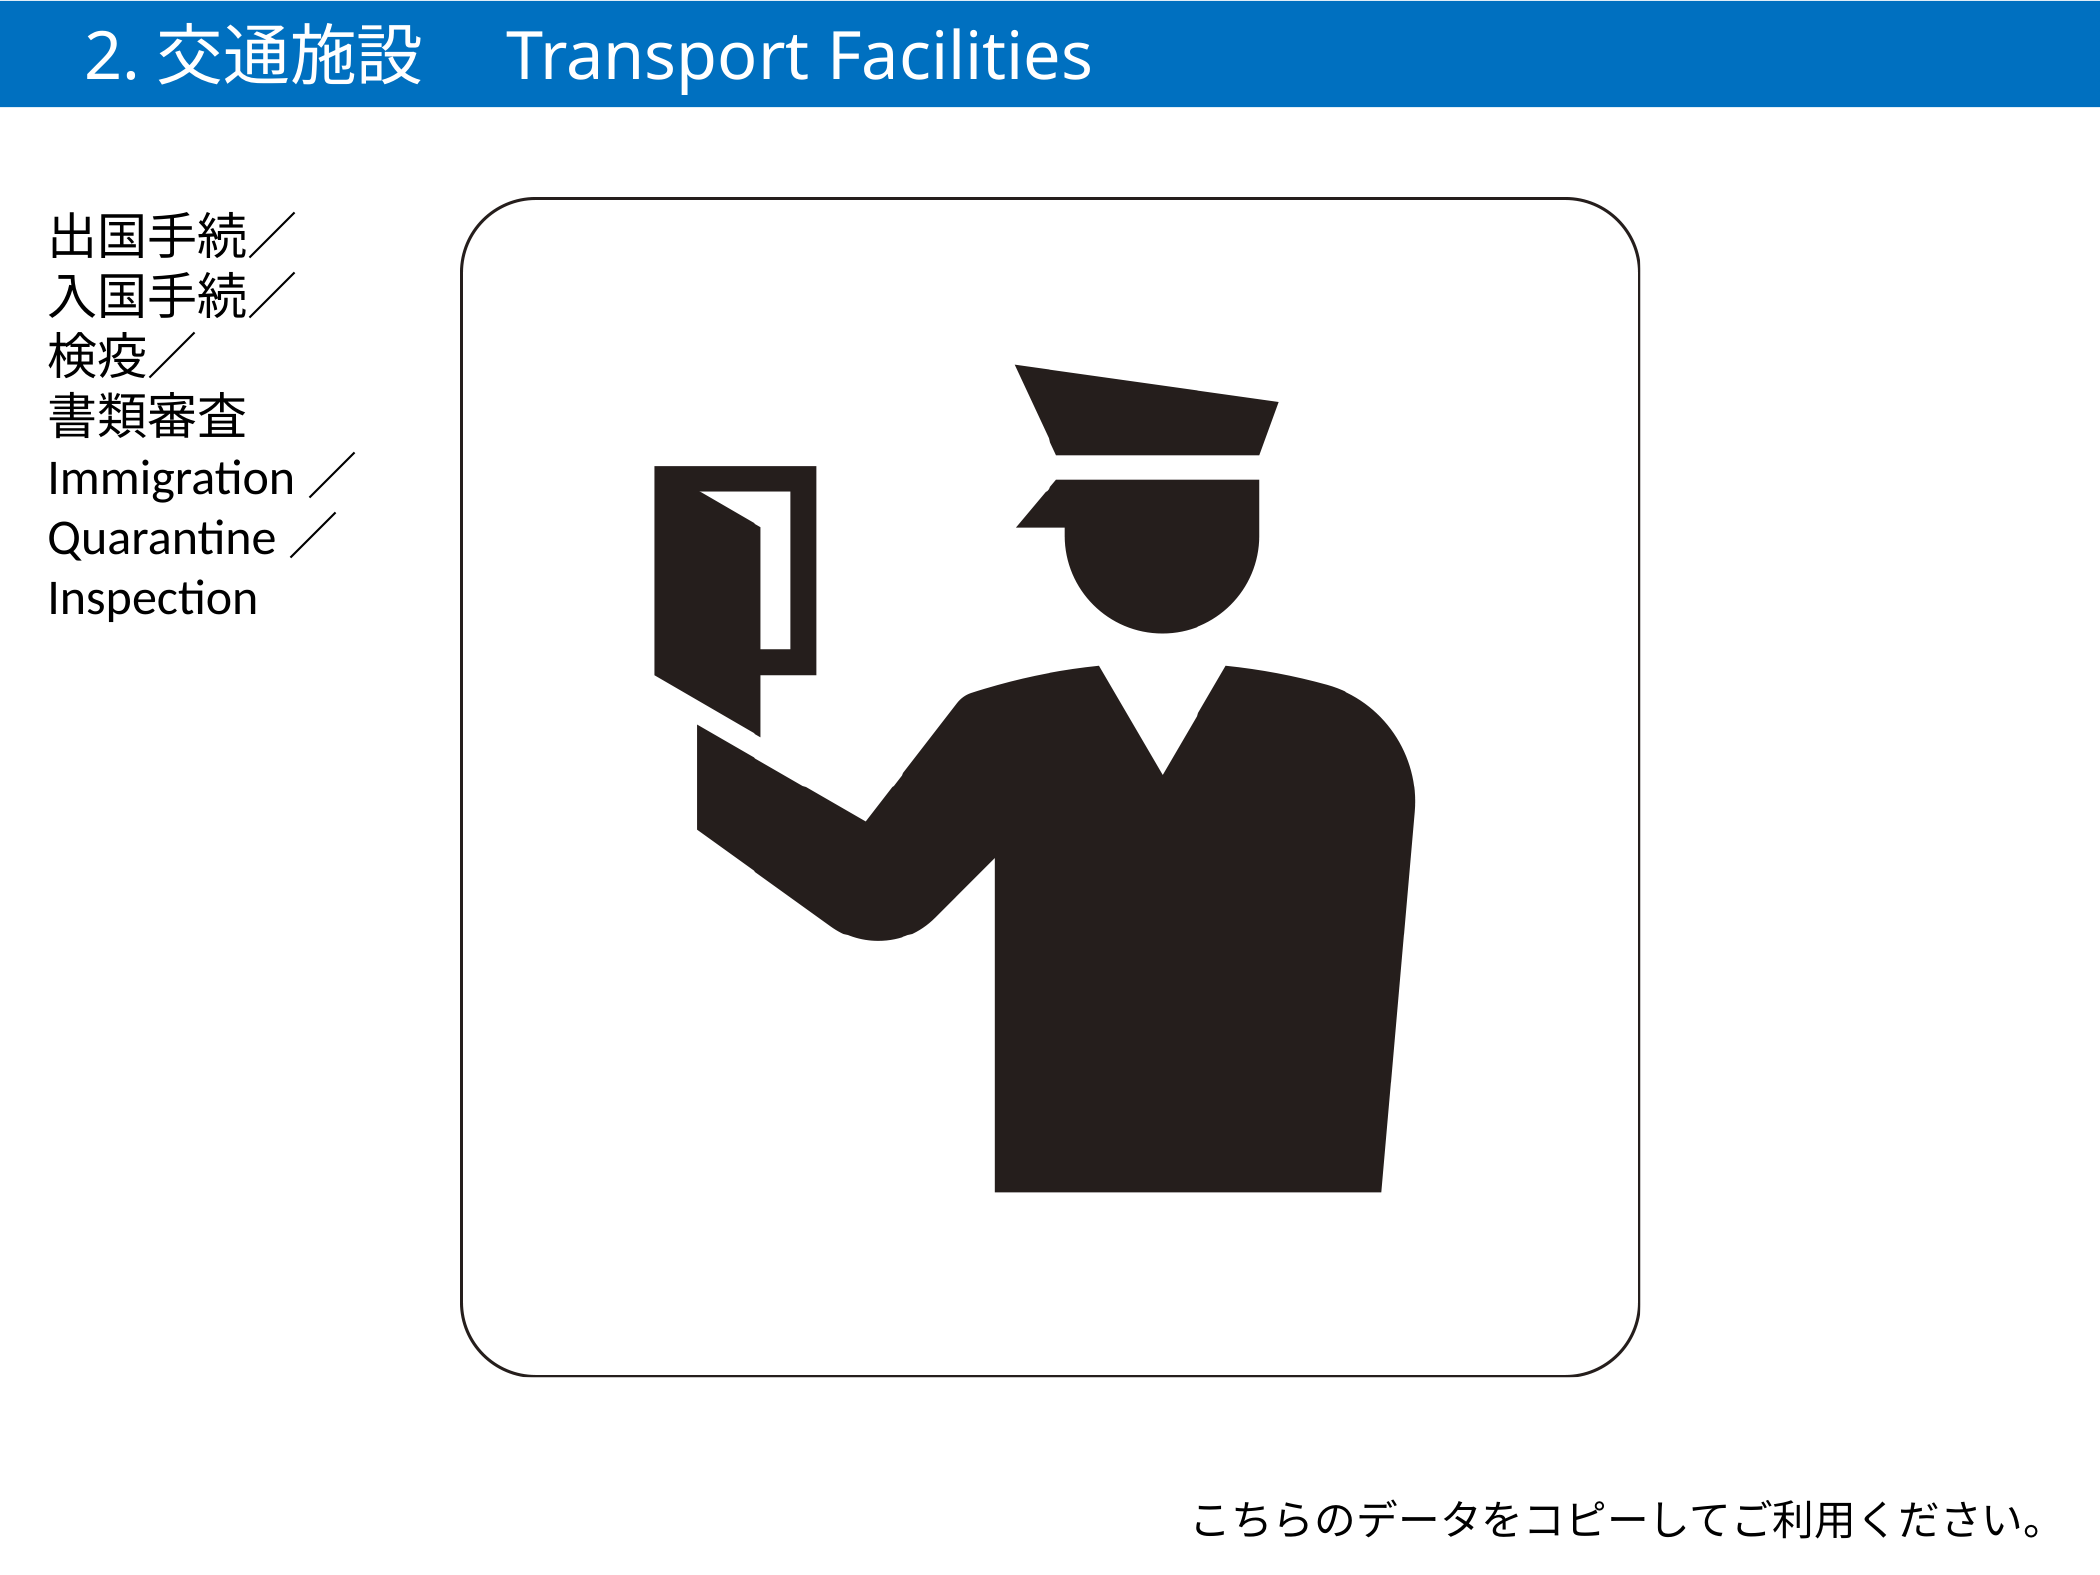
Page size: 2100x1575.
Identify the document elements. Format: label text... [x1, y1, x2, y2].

text_box 2.交通施設 Transport Facilities [69, 5, 1110, 101]
text_box こちらのデータをコピーしてご利用ください。 [1174, 1486, 2081, 1552]
text_box [0, 0, 2100, 108]
text_box 出国手続／ 入国手続／ 検疫／ 書類審査 Immigration／ Quarantine／ Inspection [32, 196, 372, 632]
picture [459, 196, 1641, 1378]
